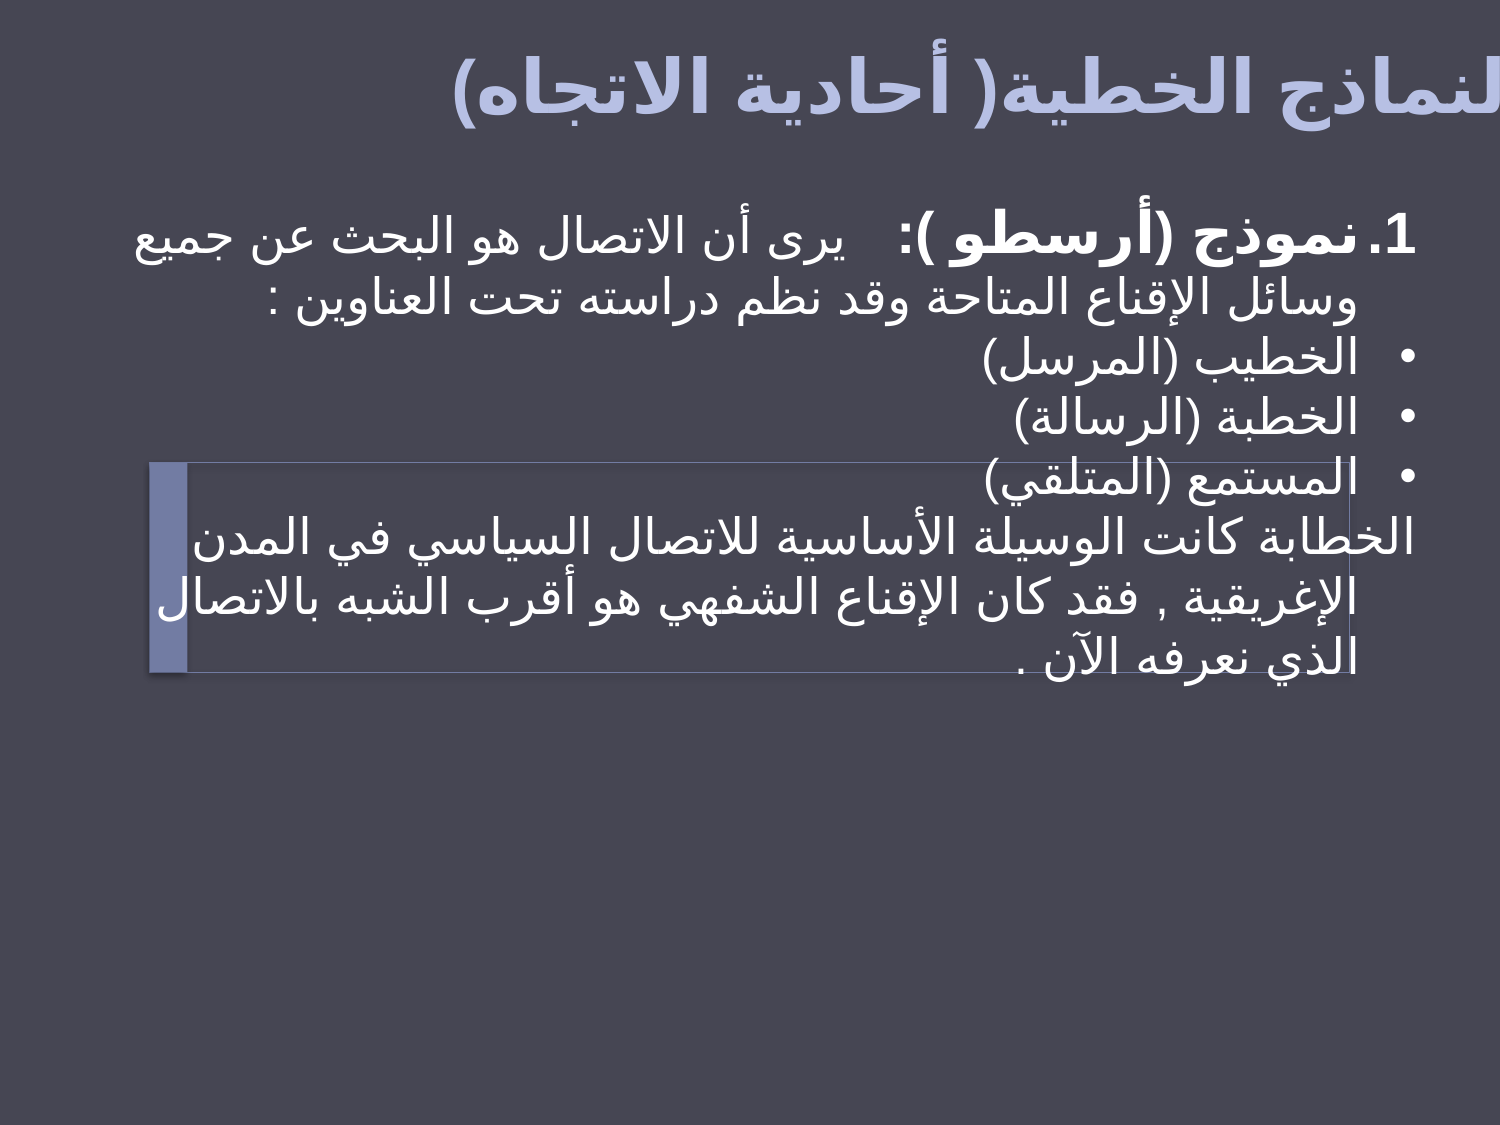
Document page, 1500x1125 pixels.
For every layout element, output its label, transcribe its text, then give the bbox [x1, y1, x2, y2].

text_box نموذج (أرسطو ): يرى أن الاتصال هو البحث عن جميع وسائل الإقناع المتاحة وقد نظم دراسته تحت العناوين : الخطيب (المرسل) الخطبة (الرسالة) المستمع (المتلقي) الخطابة كانت الوسيلة الأساسية للاتصال السياسي في المدن الإغريقية , فقد كان الإقناع الشفهي هو أقرب الشبه بالاتصال الذي نعرفه الآن . [46, 187, 1432, 693]
text_box ثانيا :النماذج الخطية( أحادية الاتجاه) [286, 30, 1500, 136]
